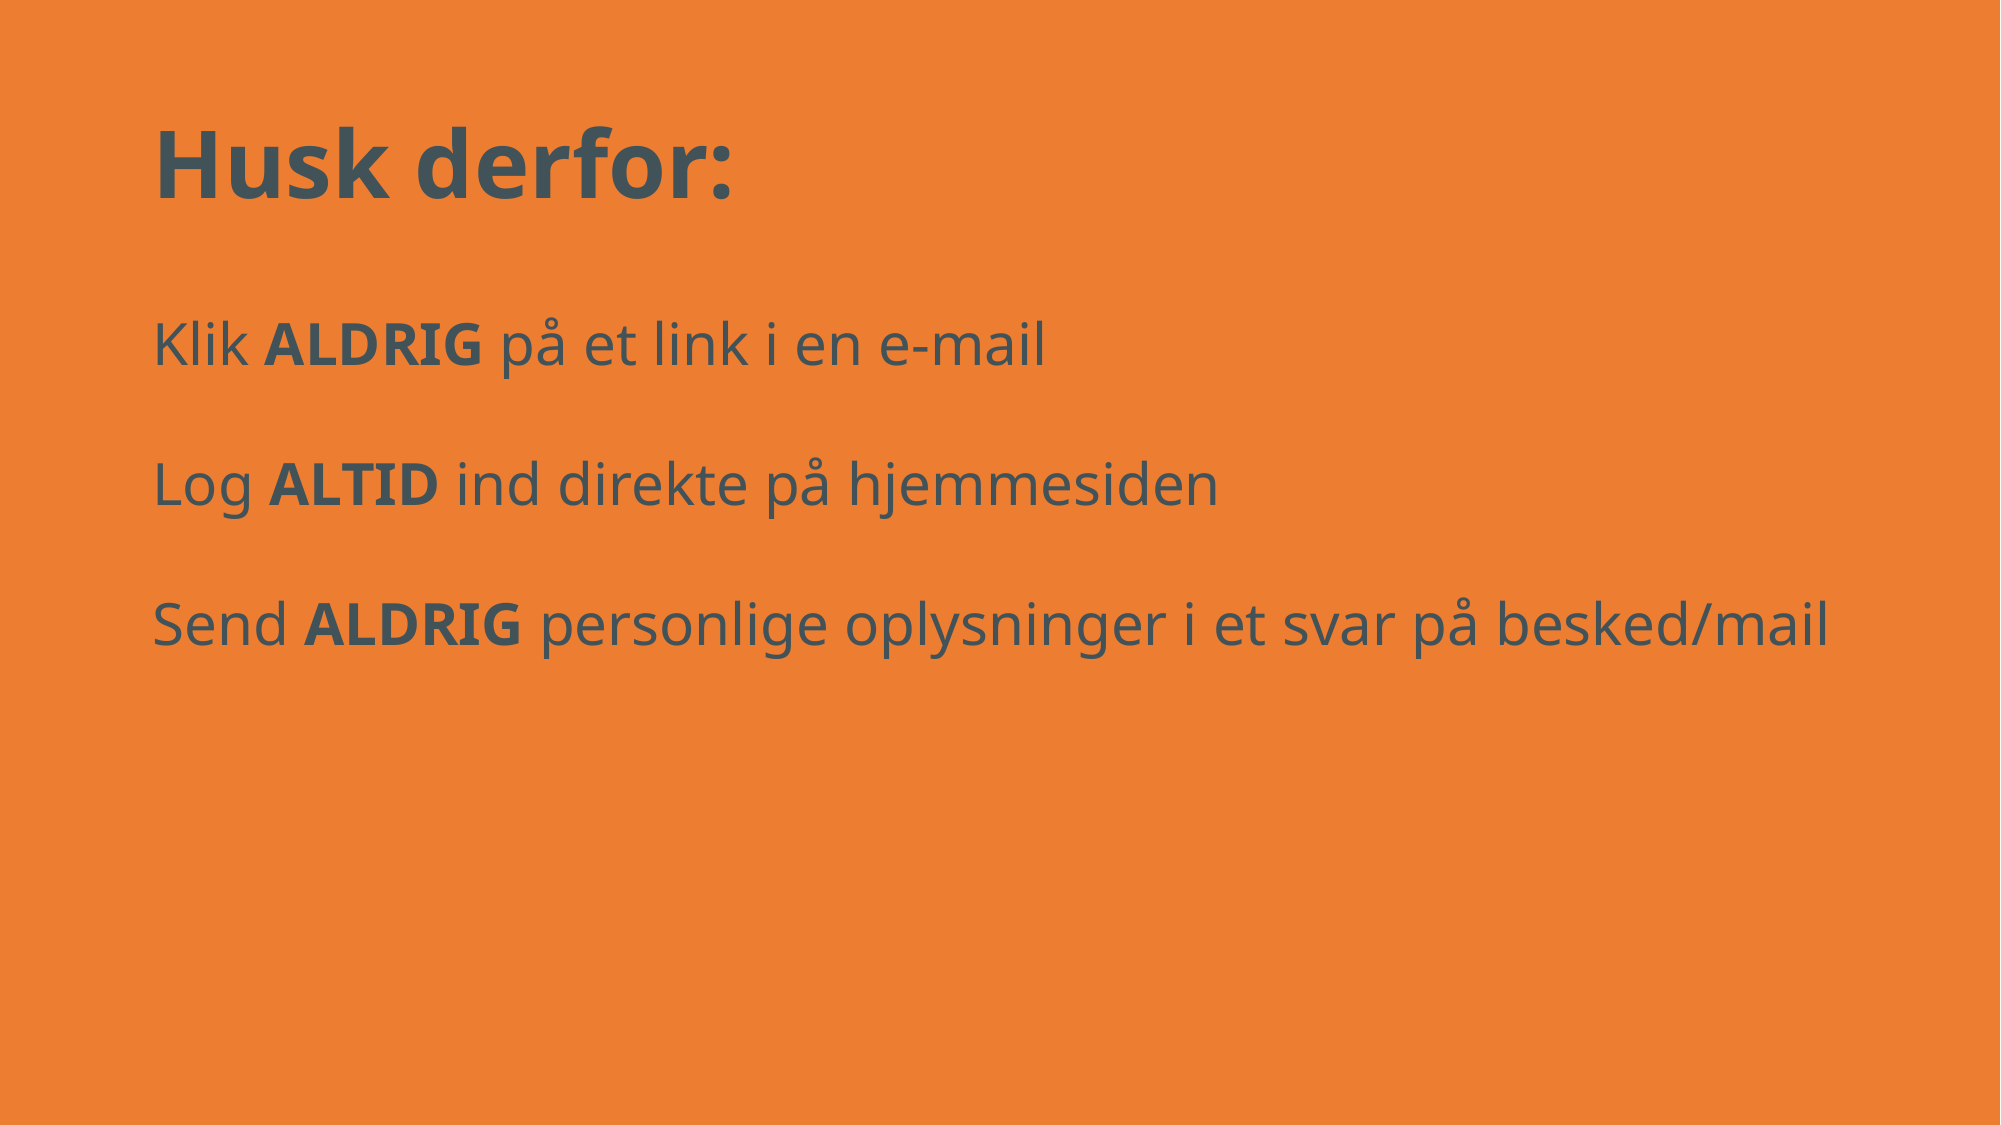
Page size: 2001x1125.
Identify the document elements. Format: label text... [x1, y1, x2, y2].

list Klik ALDRIG på et link i en e-mail Log ALTID ind direkte på hjemmesiden Send ALDRIG personlige oplysninger i et svar på besked/mail [137, 299, 1863, 1014]
title Husk derfor: [137, 59, 1863, 278]
